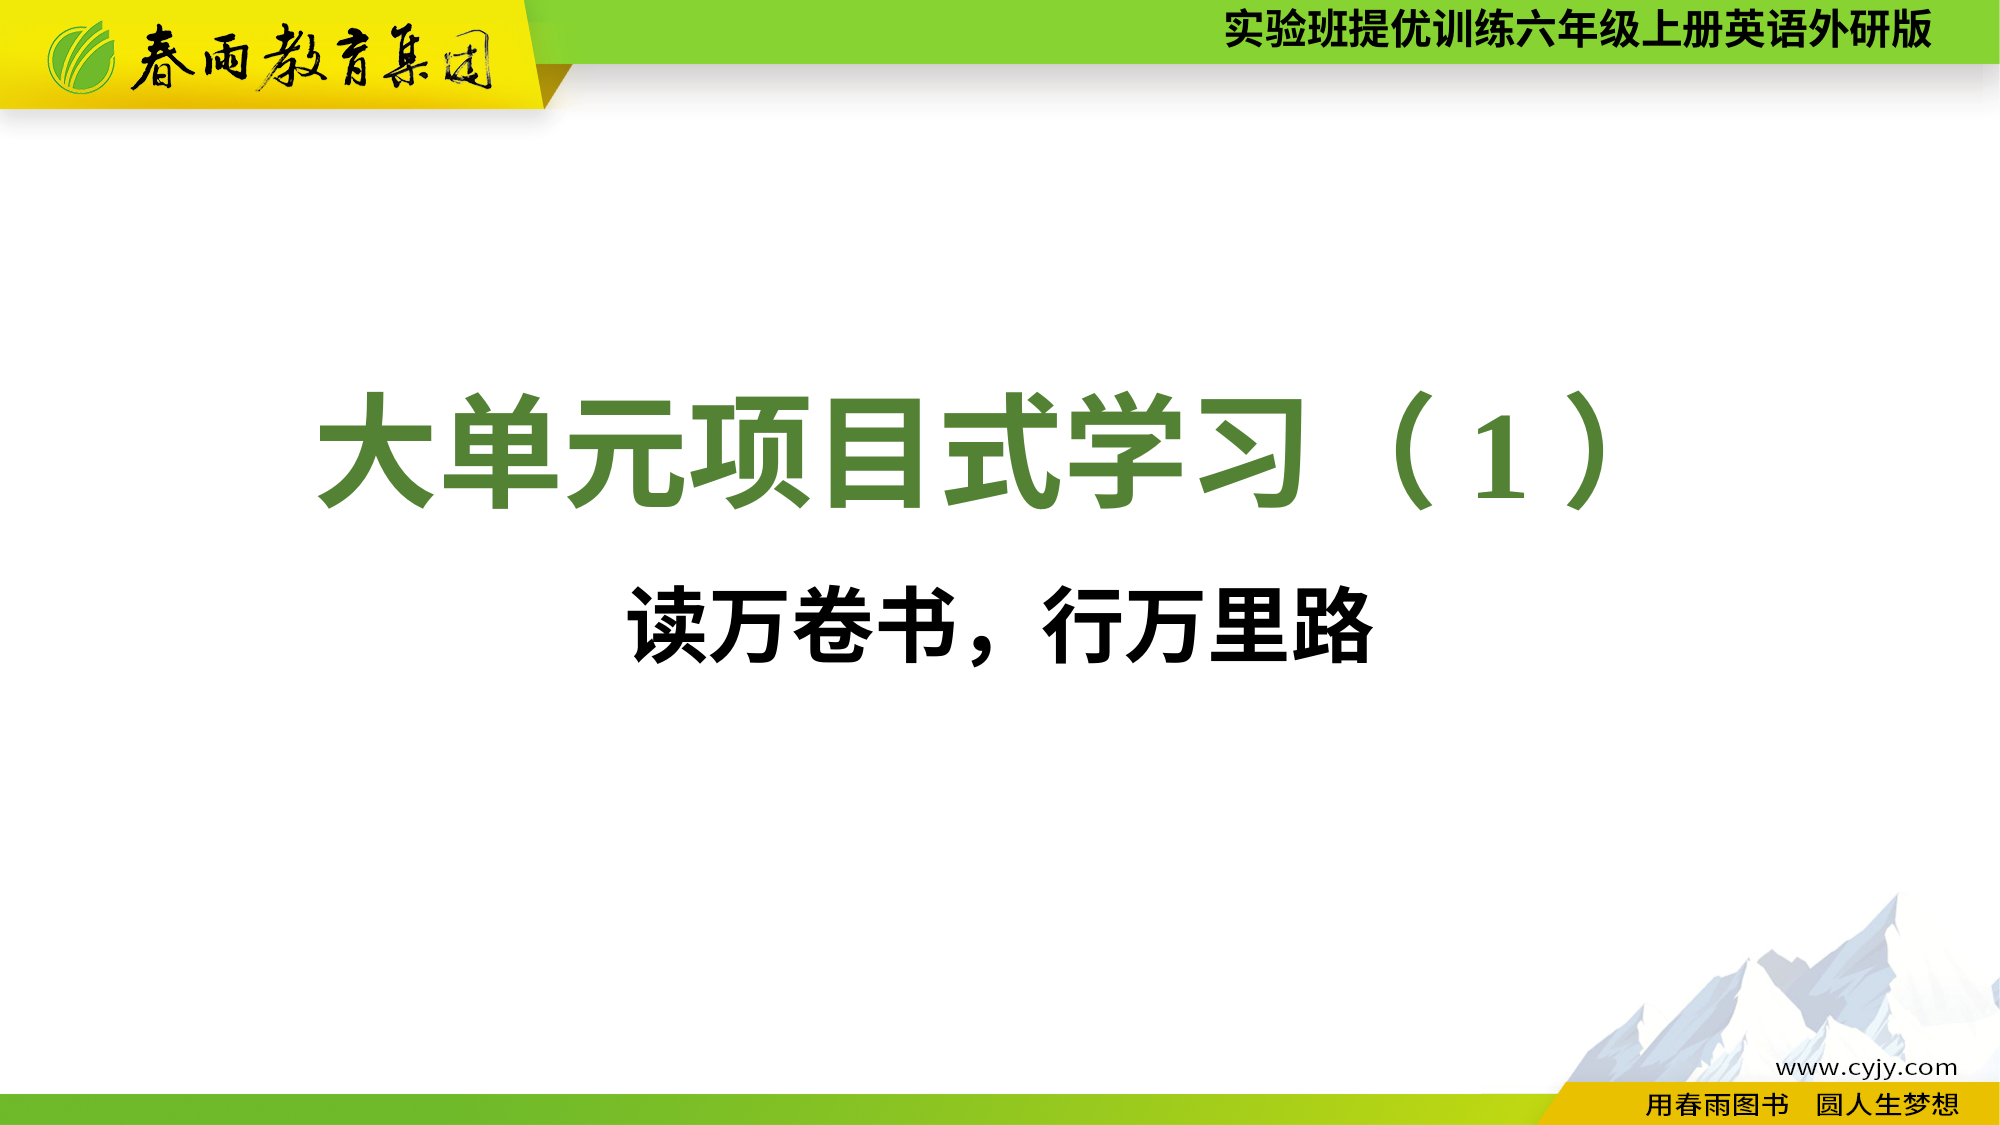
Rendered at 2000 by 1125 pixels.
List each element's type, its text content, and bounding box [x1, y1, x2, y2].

picture [0, 681, 2000, 1125]
picture [0, 0, 2000, 290]
text_box 大单元项目式学习（1） 读万卷书，行万里路 [0, 290, 2000, 681]
